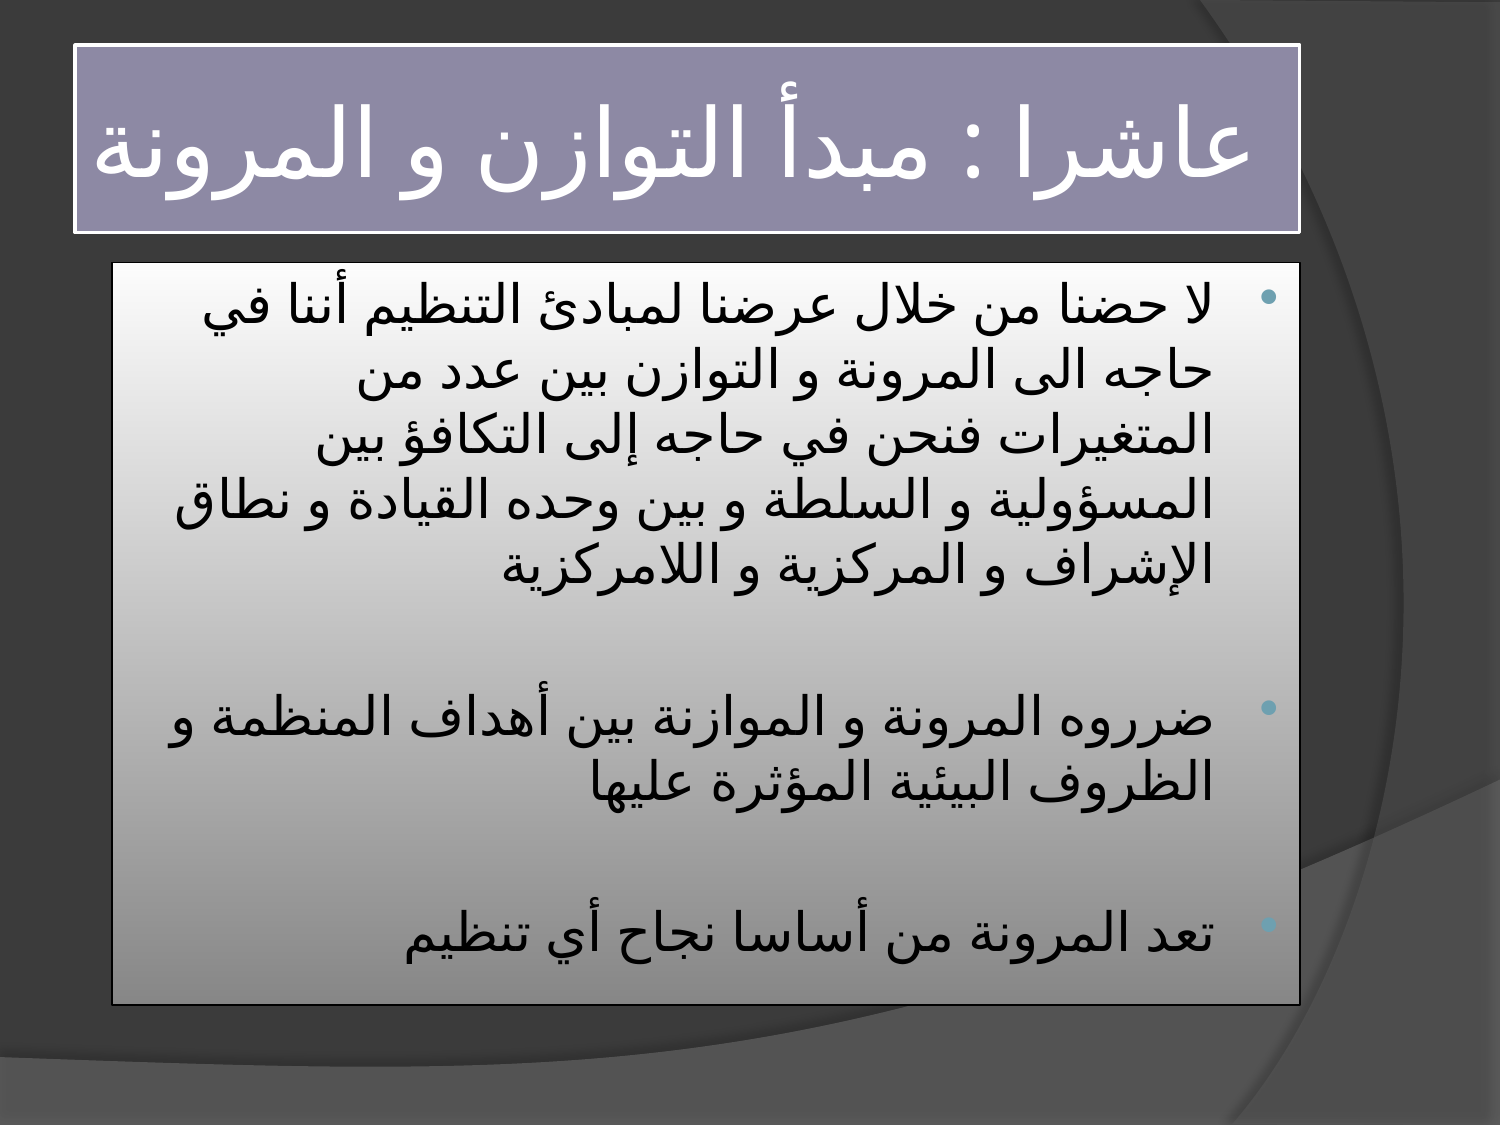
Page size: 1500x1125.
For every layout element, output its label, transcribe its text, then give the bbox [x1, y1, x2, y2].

title عاشرا : مبدأ التوازن و المرونة [73, 43, 1301, 234]
list لا حضنا من خلال عرضنا لمبادئ التنظيم أننا في حاجه الى المرونة و التوازن بين عدد من المتغيرات فنحن في حاجه إلى التكافؤ بين المسؤولية و السلطة و بين وحده القيادة و نطاق الإشراف و المركزية و اللامركزية ضرروه المرونة و الموازنة بين أهداف المنظمة و الظروف البيئية المؤثرة عليها تعد المرونة من أساسا نجاح أي تنظيم [111, 262, 1301, 1006]
